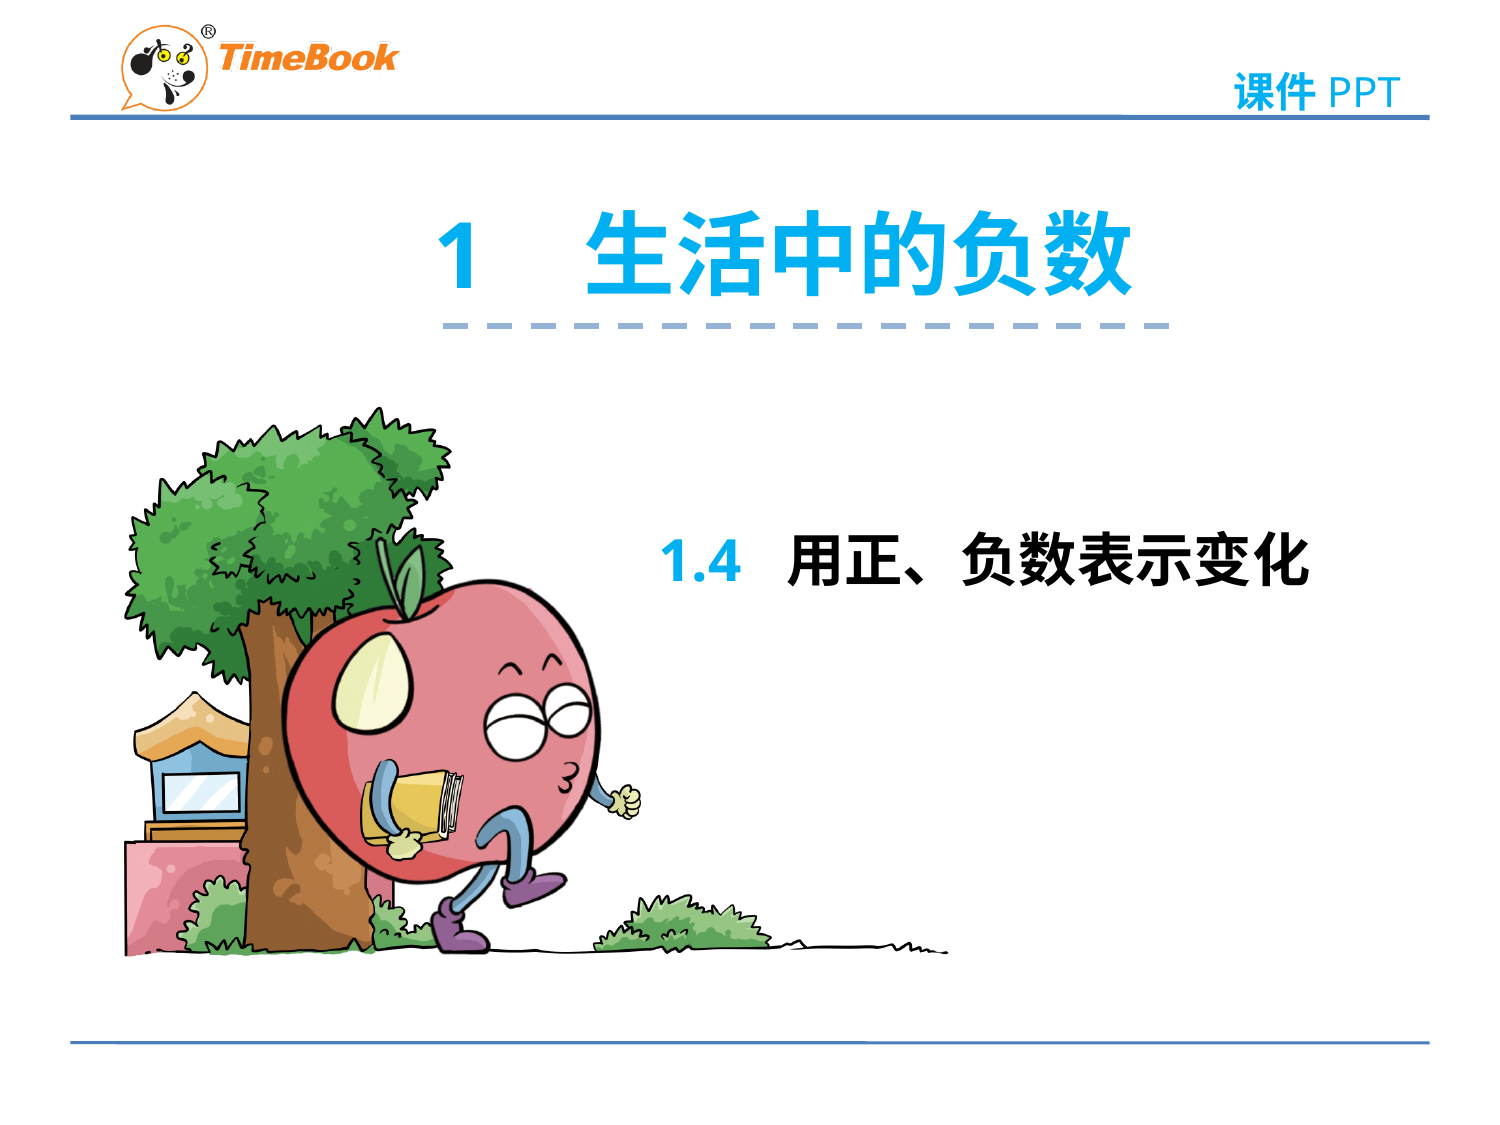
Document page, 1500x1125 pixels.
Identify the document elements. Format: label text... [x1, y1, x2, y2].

picture [118, 22, 408, 113]
picture [111, 396, 961, 976]
text_box 1 生活中的负数 [419, 189, 1270, 315]
text_box 1.4 用正、负数表示变化 [965, 515, 1353, 601]
